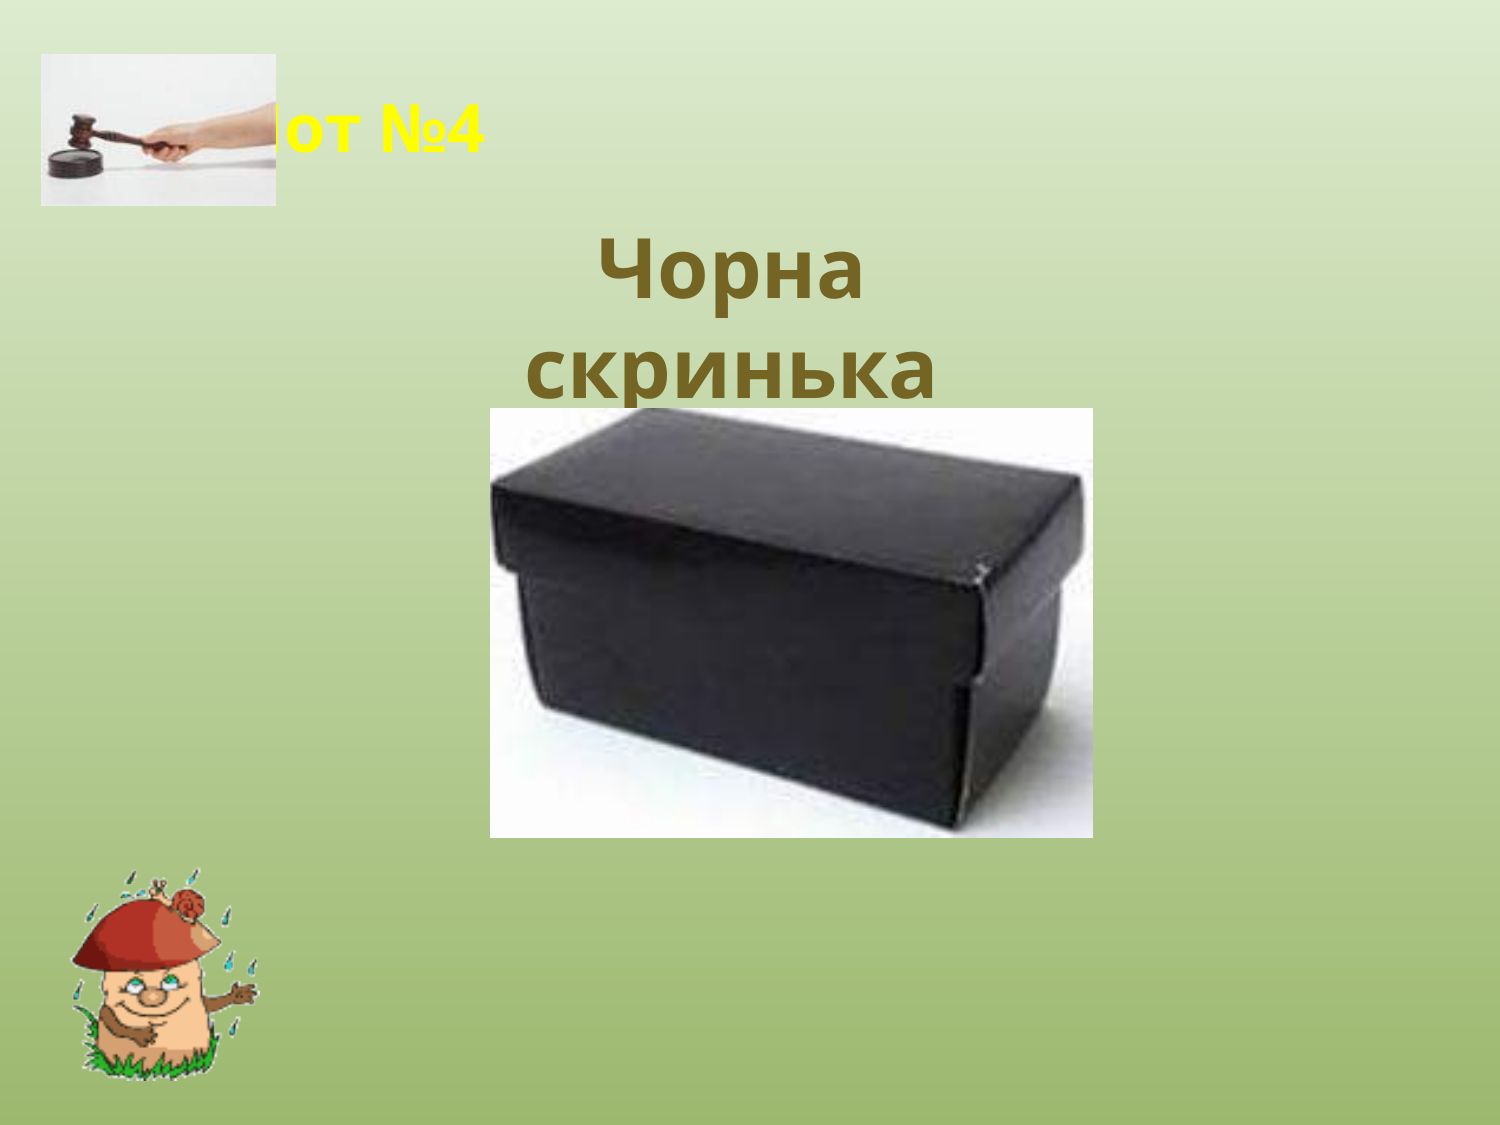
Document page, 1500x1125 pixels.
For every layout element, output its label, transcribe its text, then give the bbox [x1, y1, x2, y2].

text_box Чорна скринька [371, 208, 1093, 349]
text_box [206, 349, 1341, 456]
picture [64, 857, 260, 1081]
picture [489, 408, 1093, 838]
picture [41, 54, 276, 207]
text_box Лот №4 [313, 78, 774, 173]
